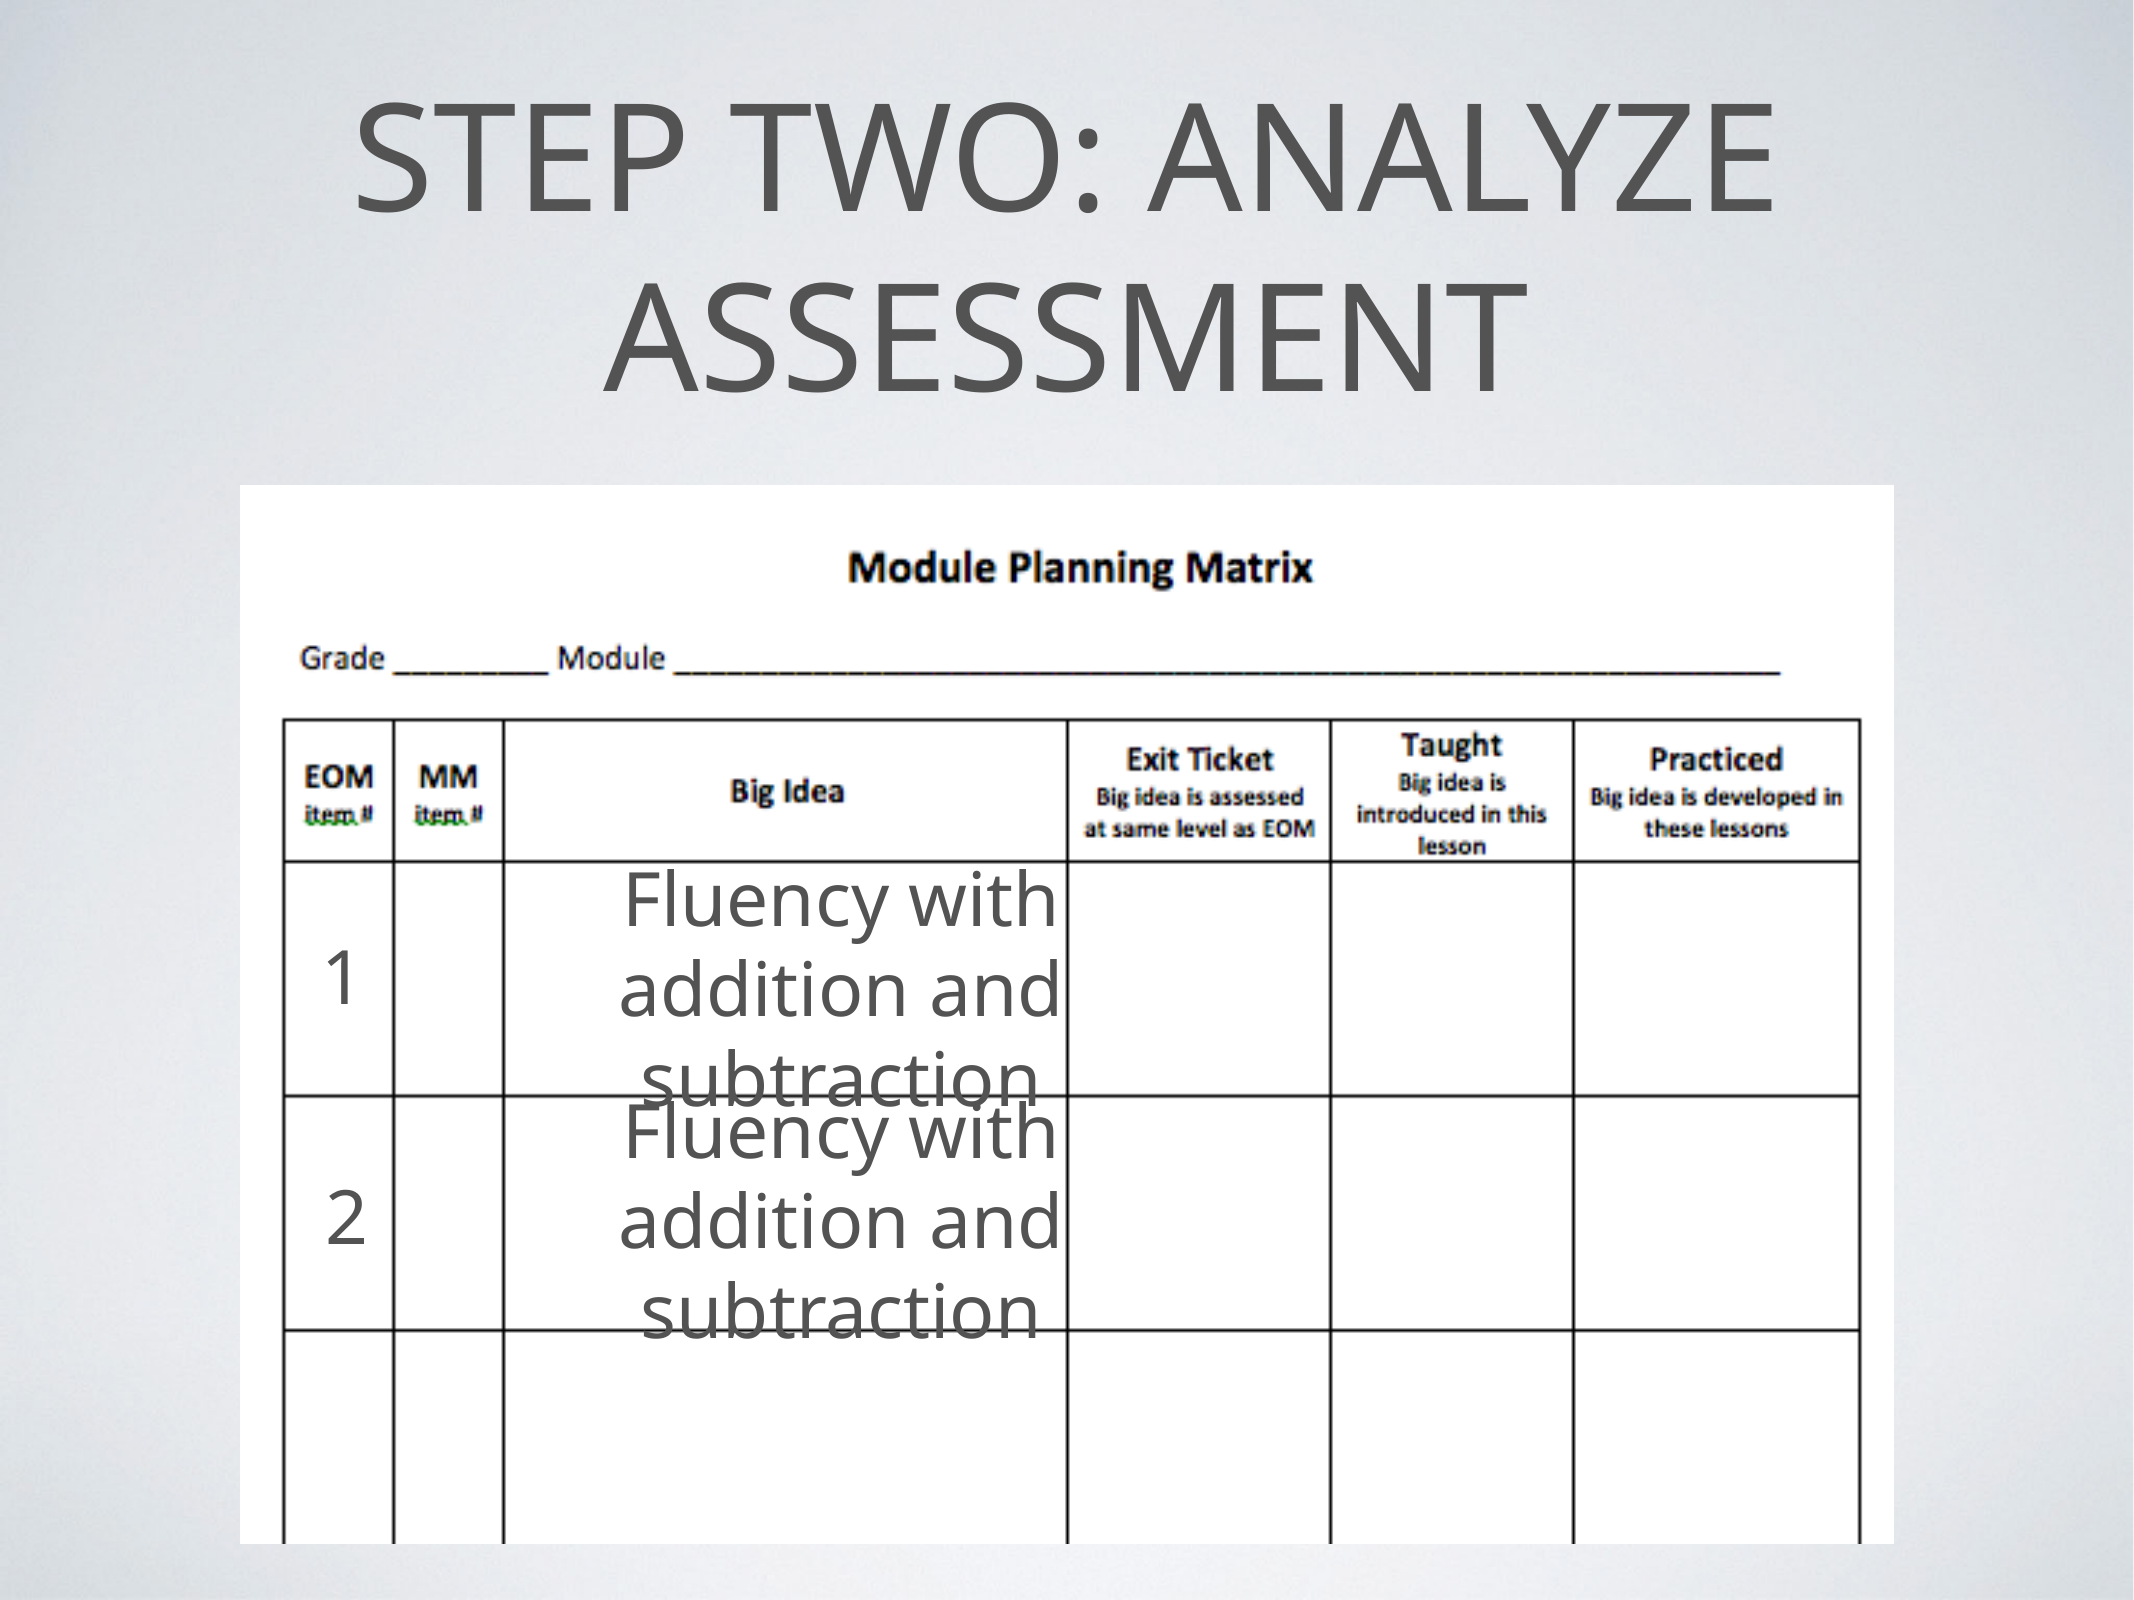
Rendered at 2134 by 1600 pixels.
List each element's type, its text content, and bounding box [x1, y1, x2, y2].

picture [0, 0, 2134, 1600]
title Step two: Analyze Assessment [57, 41, 2076, 443]
